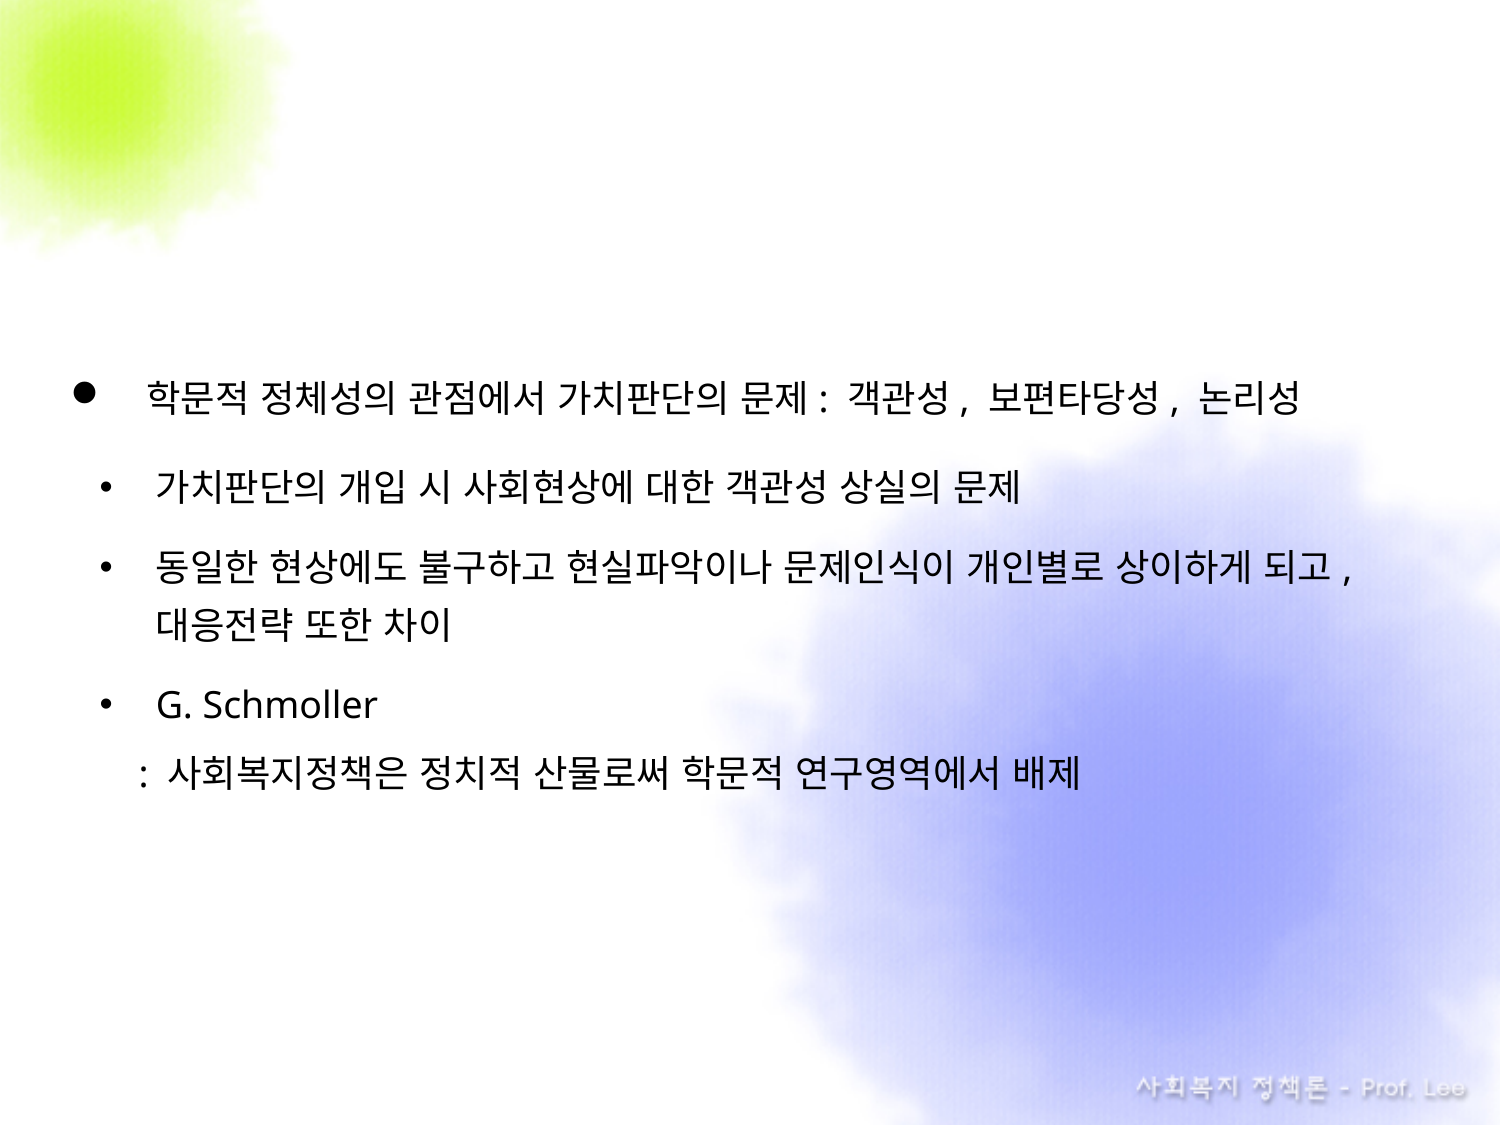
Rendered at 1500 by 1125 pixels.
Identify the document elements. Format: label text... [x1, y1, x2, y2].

list 학문적 정체성의 관점에서 가치판단의 문제: 객관성, 보편타당성, 논리성 가치판단의 개입 시 사회현상에 대한 객관성 상실의 문제 동일한 현상에도 불구하고 현실파악이나 문제인식이 개인별로 상이하게 되고, 대응전략 또한 차이 G. Schmoller : 사회복지정책은 정치적 산물로써 학문적 연구영역에서 배제 [23, 353, 1477, 821]
picture [0, 0, 1500, 1125]
